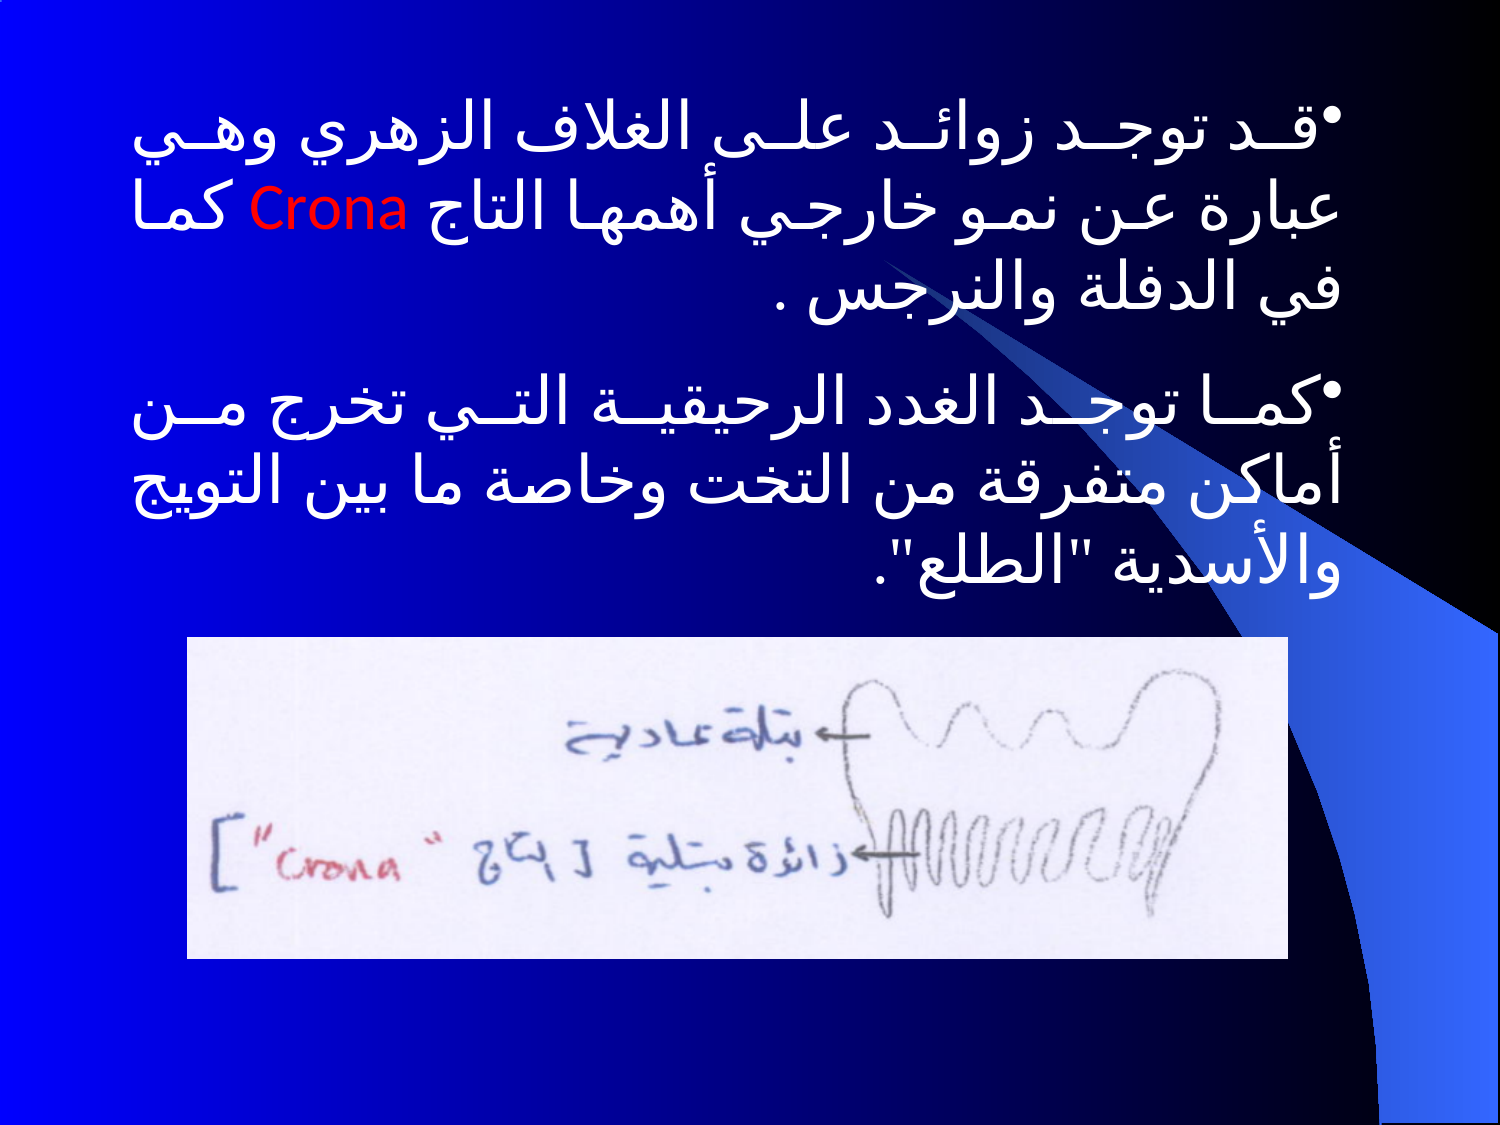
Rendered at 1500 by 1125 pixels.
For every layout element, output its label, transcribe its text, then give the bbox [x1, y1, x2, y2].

picture [187, 637, 1288, 959]
list قد توجد زوائد على الغلاف الزهري وهي عبارة عن نمو خارجي أهمها التاج Crona كما في الدفلة والنرجس . كما توجد الغدد الرحيقية التي تخرج من أماكن متفرقة من التخت وخاصة ما بين التويج والأسدية "الطلع". [99, 74, 1376, 526]
